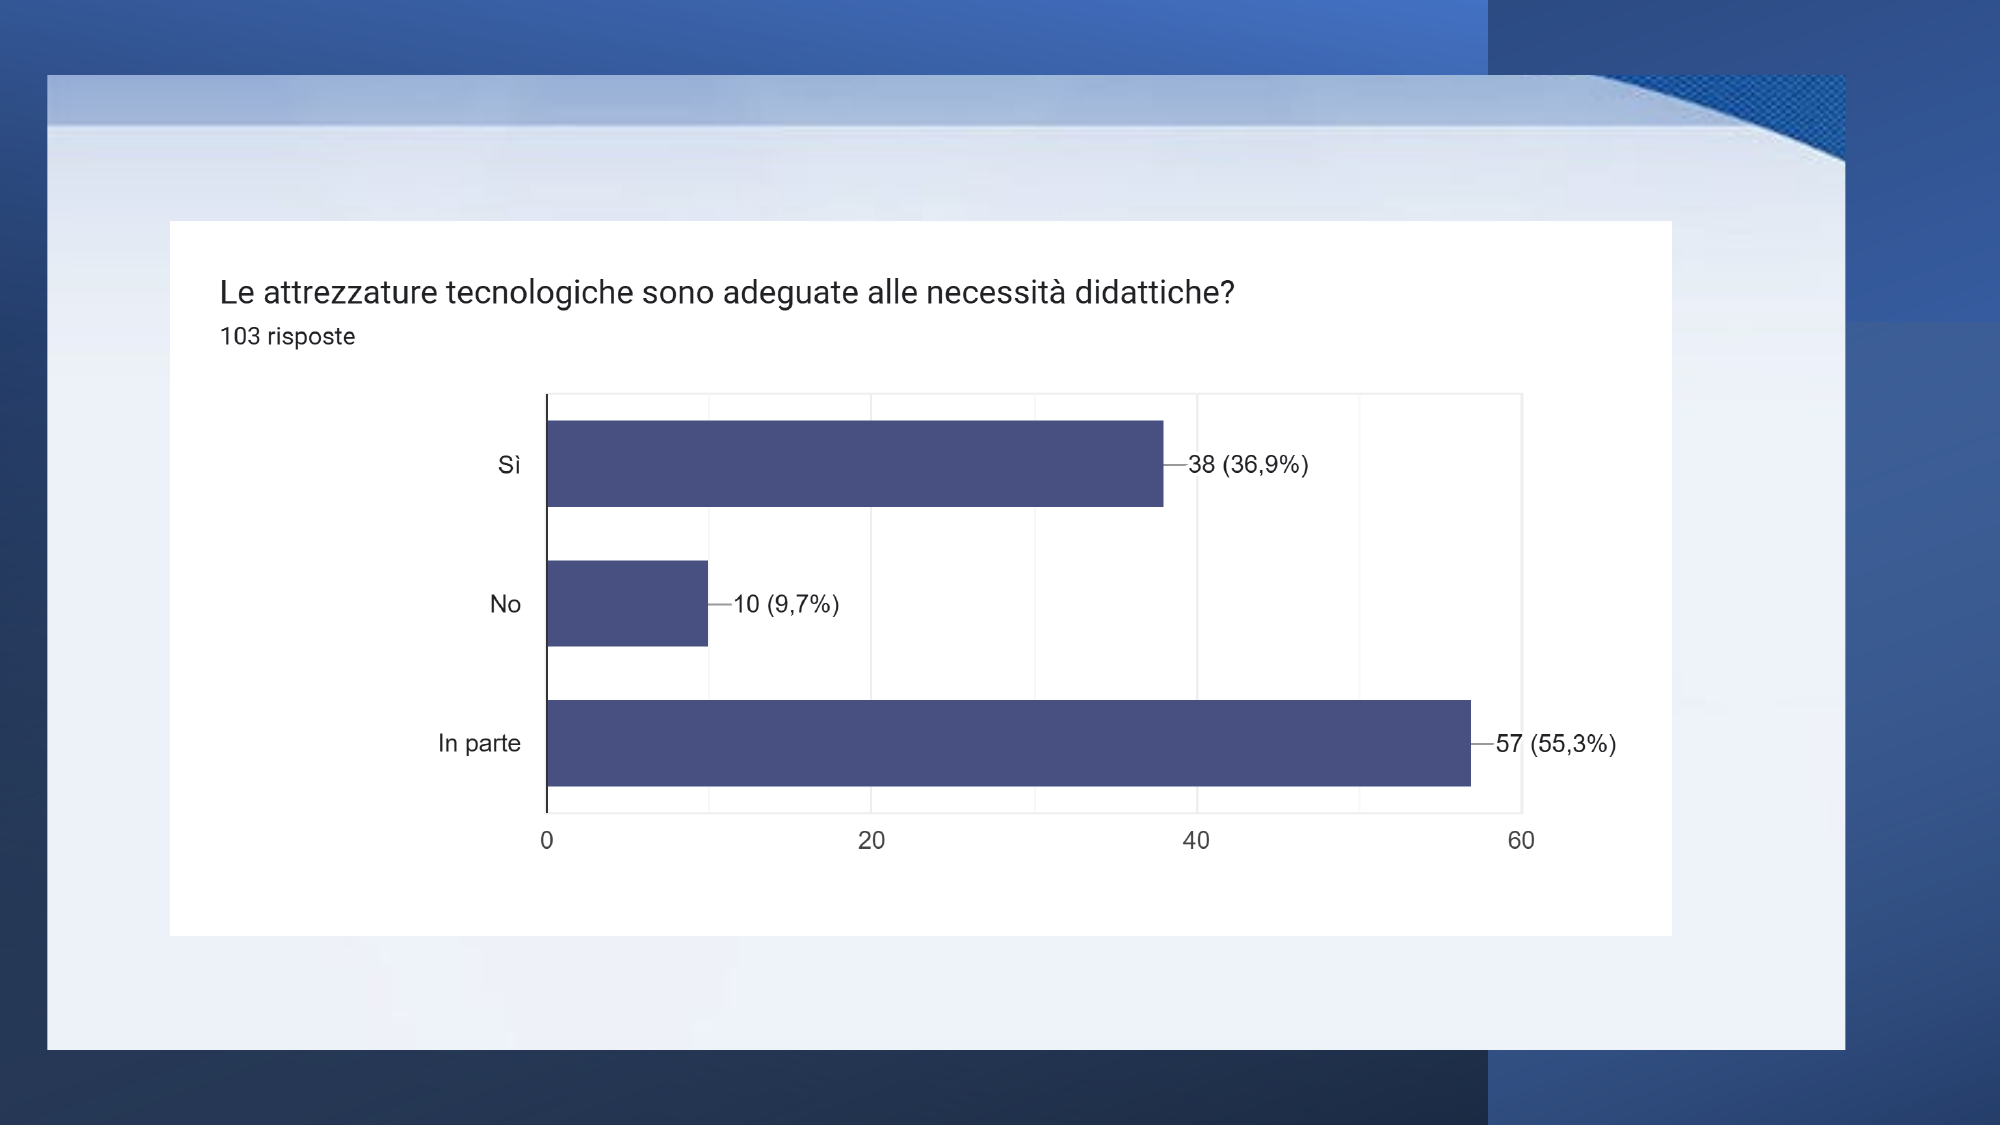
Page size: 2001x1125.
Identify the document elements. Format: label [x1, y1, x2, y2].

text_box [0, 321, 2000, 1125]
text_box [1489, 0, 2000, 321]
text_box [0, 0, 1489, 321]
picture [47, 75, 1846, 1050]
